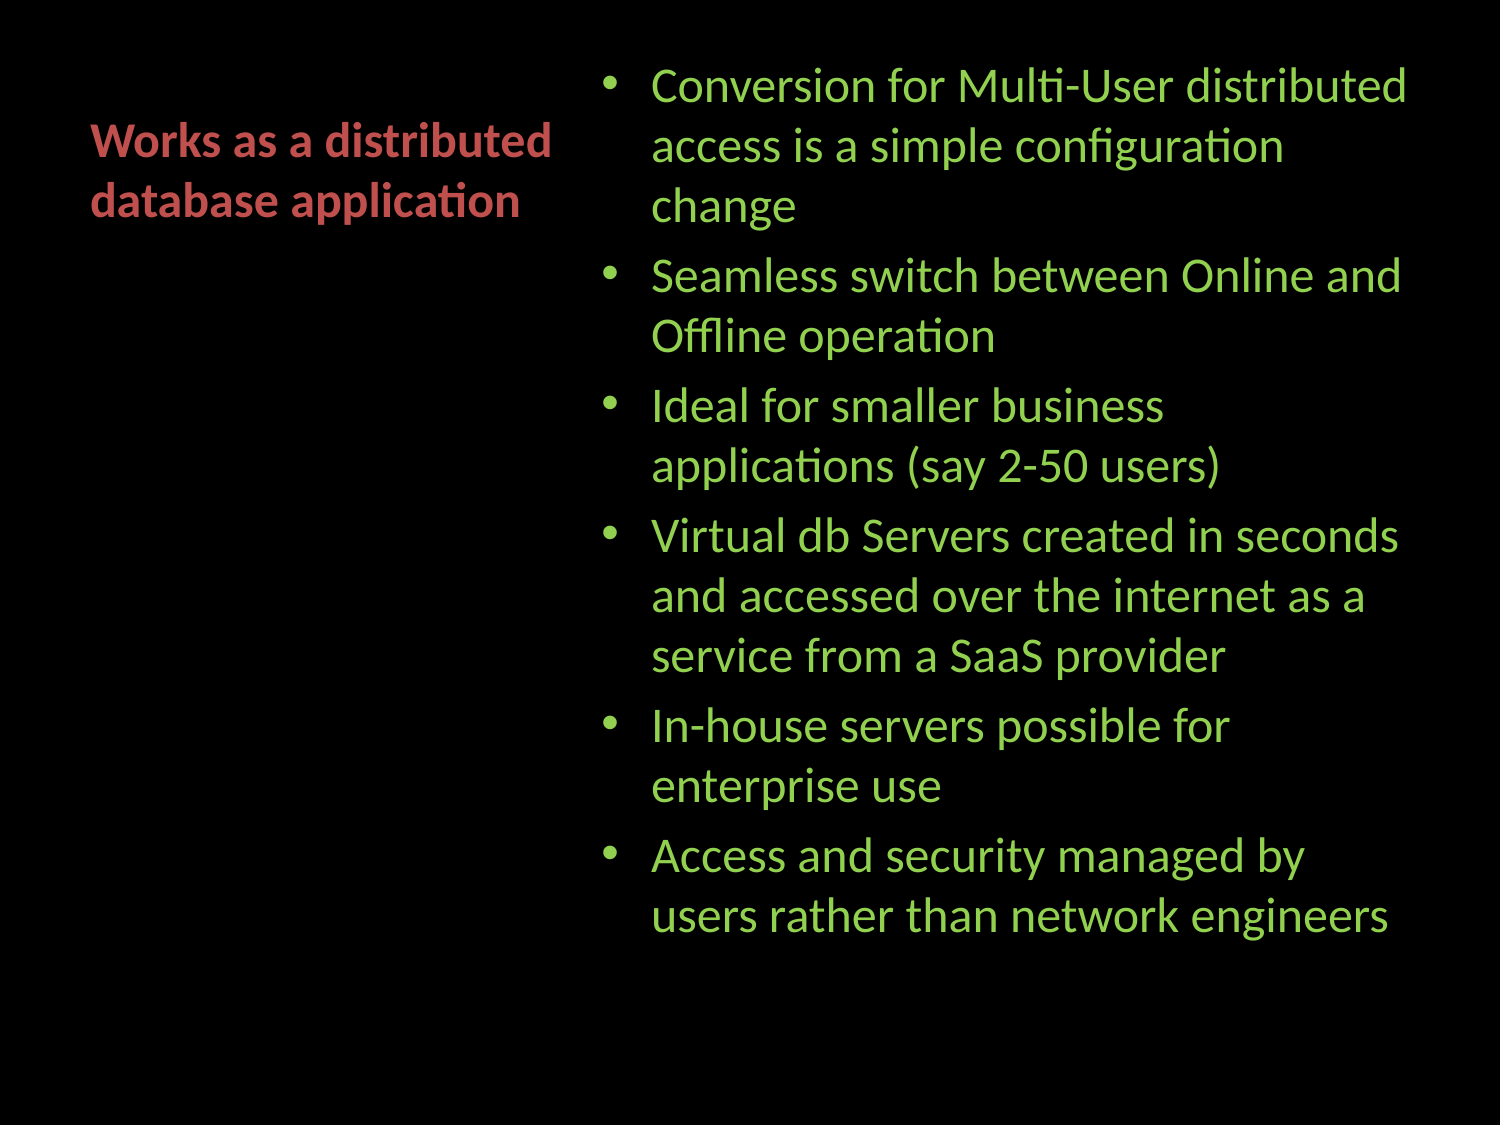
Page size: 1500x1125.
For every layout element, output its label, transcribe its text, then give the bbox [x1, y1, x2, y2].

list Conversion for Multi-User distributed access is a simple configuration change Seamless switch between Online and Offline operation Ideal for smaller business applications (say 2-50 users) Virtual db Servers created in seconds and accessed over the internet as a service from a SaaS provider In-house servers possible for enterprise use Access and security managed by users rather than network engineers [586, 44, 1425, 1005]
title Works as a distributed database application [75, 44, 569, 236]
